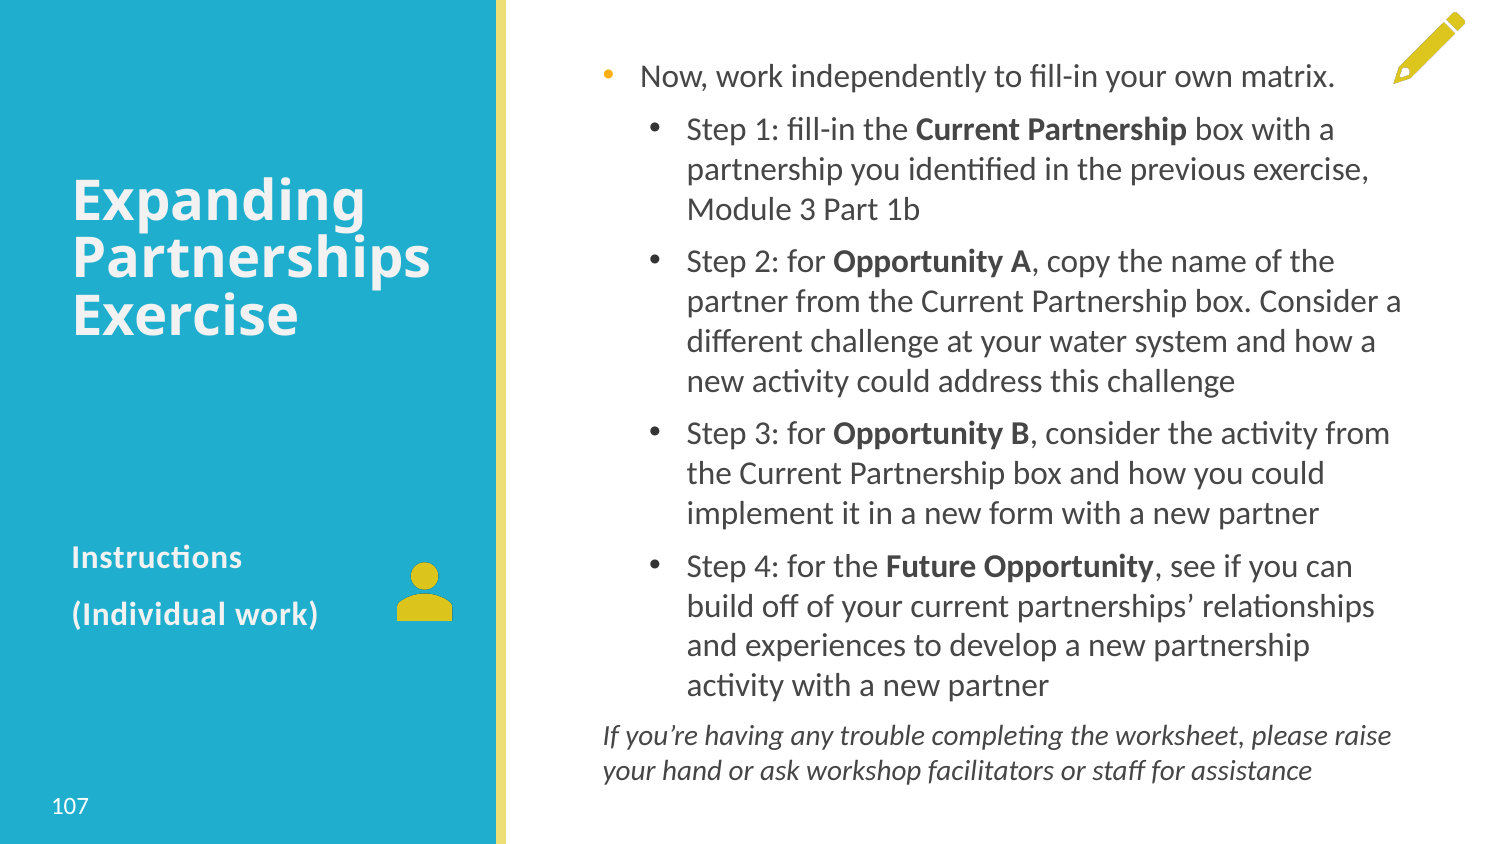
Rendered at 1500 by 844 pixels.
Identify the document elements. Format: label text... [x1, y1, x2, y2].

list Instructions (Individual work) [56, 532, 451, 780]
title Expanding Partnerships Exercise [56, 73, 451, 355]
picture [1386, 5, 1472, 91]
list Now, work independently to fill-in your own matrix. Step 1: fill-in the Current Partnership box with a partnership you identified in the previous exercise, Module 3 Part 1b Step 2: for Opportunity A, copy the name of the partner from the Current Partnership box. Consider a different challenge at your water system and how a new activity could address this challenge Step 3: for Opportunity B, consider the activity from the Current Partnership box and how you could implement it in a new form with a new partner Step 4: for the Future Opportunity, see if you can build off of your current partnerships’ relationships and experiences to develop a new partnership activity with a new partner If you’re having any trouble completing the worksheet, please raise your hand or ask workshop facilitators or staff for assistance [587, 47, 1430, 800]
picture [383, 550, 466, 633]
slide_number 107 [16, 782, 124, 828]
